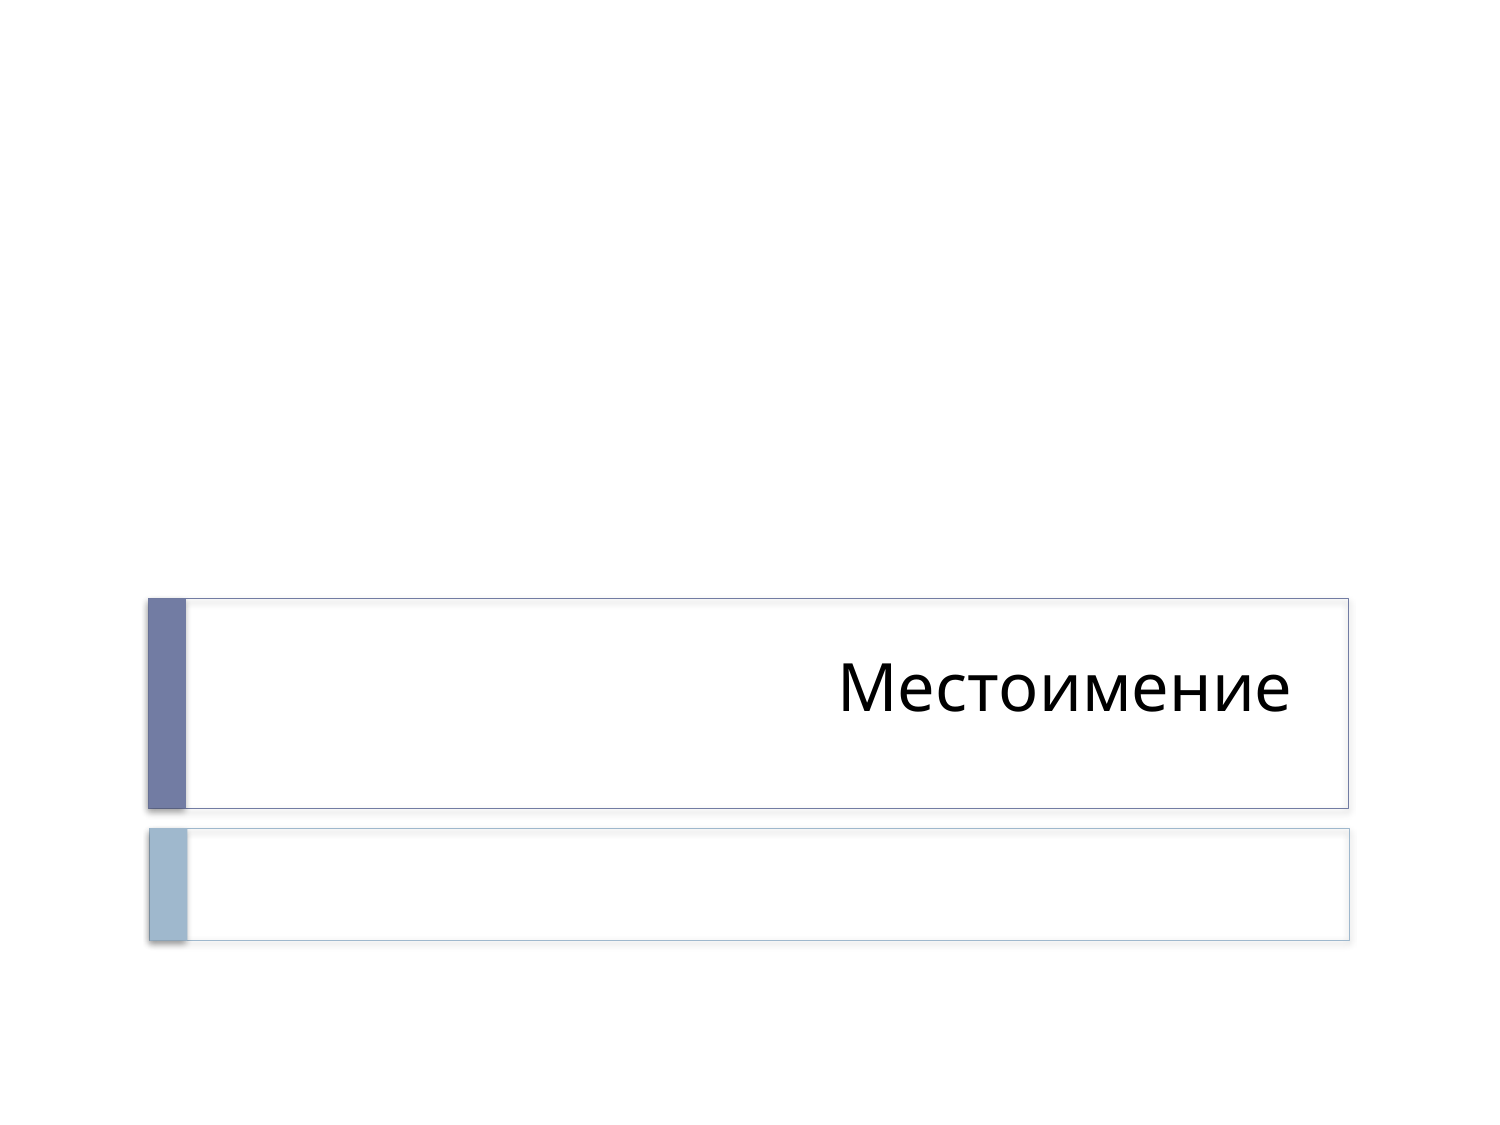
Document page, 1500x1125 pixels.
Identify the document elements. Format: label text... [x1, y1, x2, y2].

title Местоимение [200, 637, 1325, 800]
